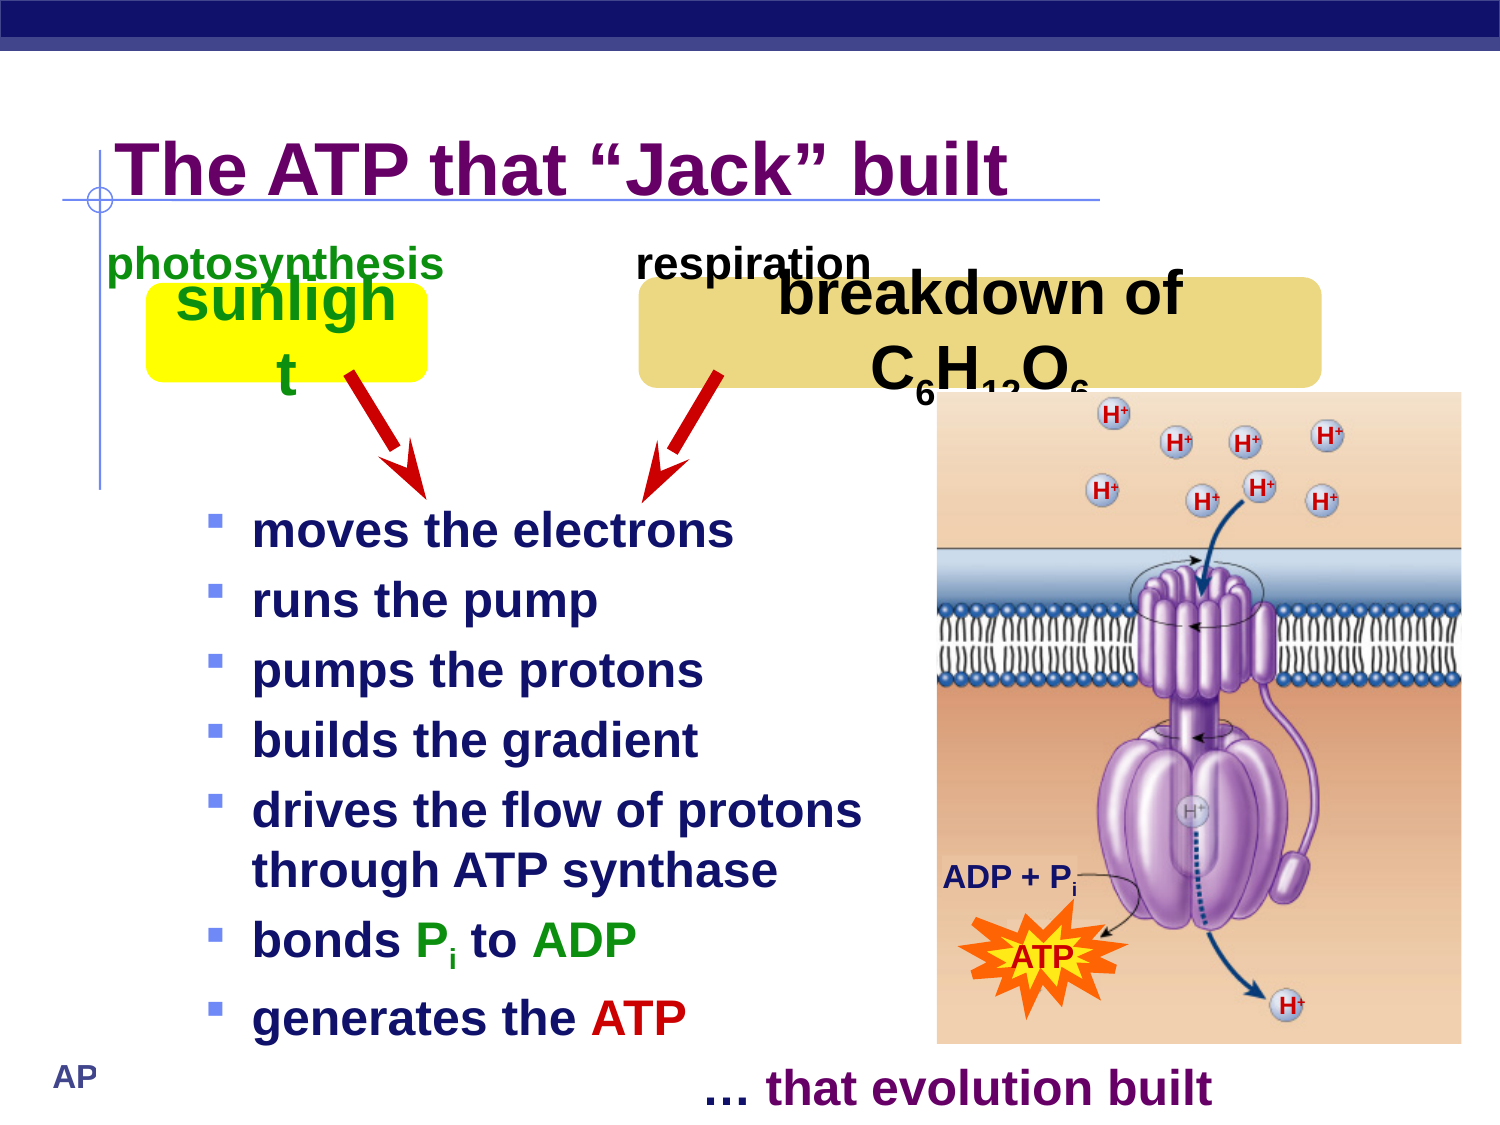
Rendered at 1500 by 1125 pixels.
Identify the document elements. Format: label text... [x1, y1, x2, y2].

text_box respiration [620, 226, 888, 296]
text_box photosynthesis [91, 226, 460, 296]
title The ATP that “Jack” built [99, 112, 1376, 238]
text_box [936, 392, 1462, 1044]
text_box breakdown of C6H12O6 [638, 277, 1322, 388]
text_box [641, 482, 658, 504]
text_box sunlight [145, 296, 428, 383]
text_box [410, 479, 427, 500]
text_box moves the electrons runs the pump pumps the protons builds the gradient drives the flow of protons through ATP synthase bonds Pi to ADP generates the ATP … that evolution built [96, 489, 1274, 1125]
